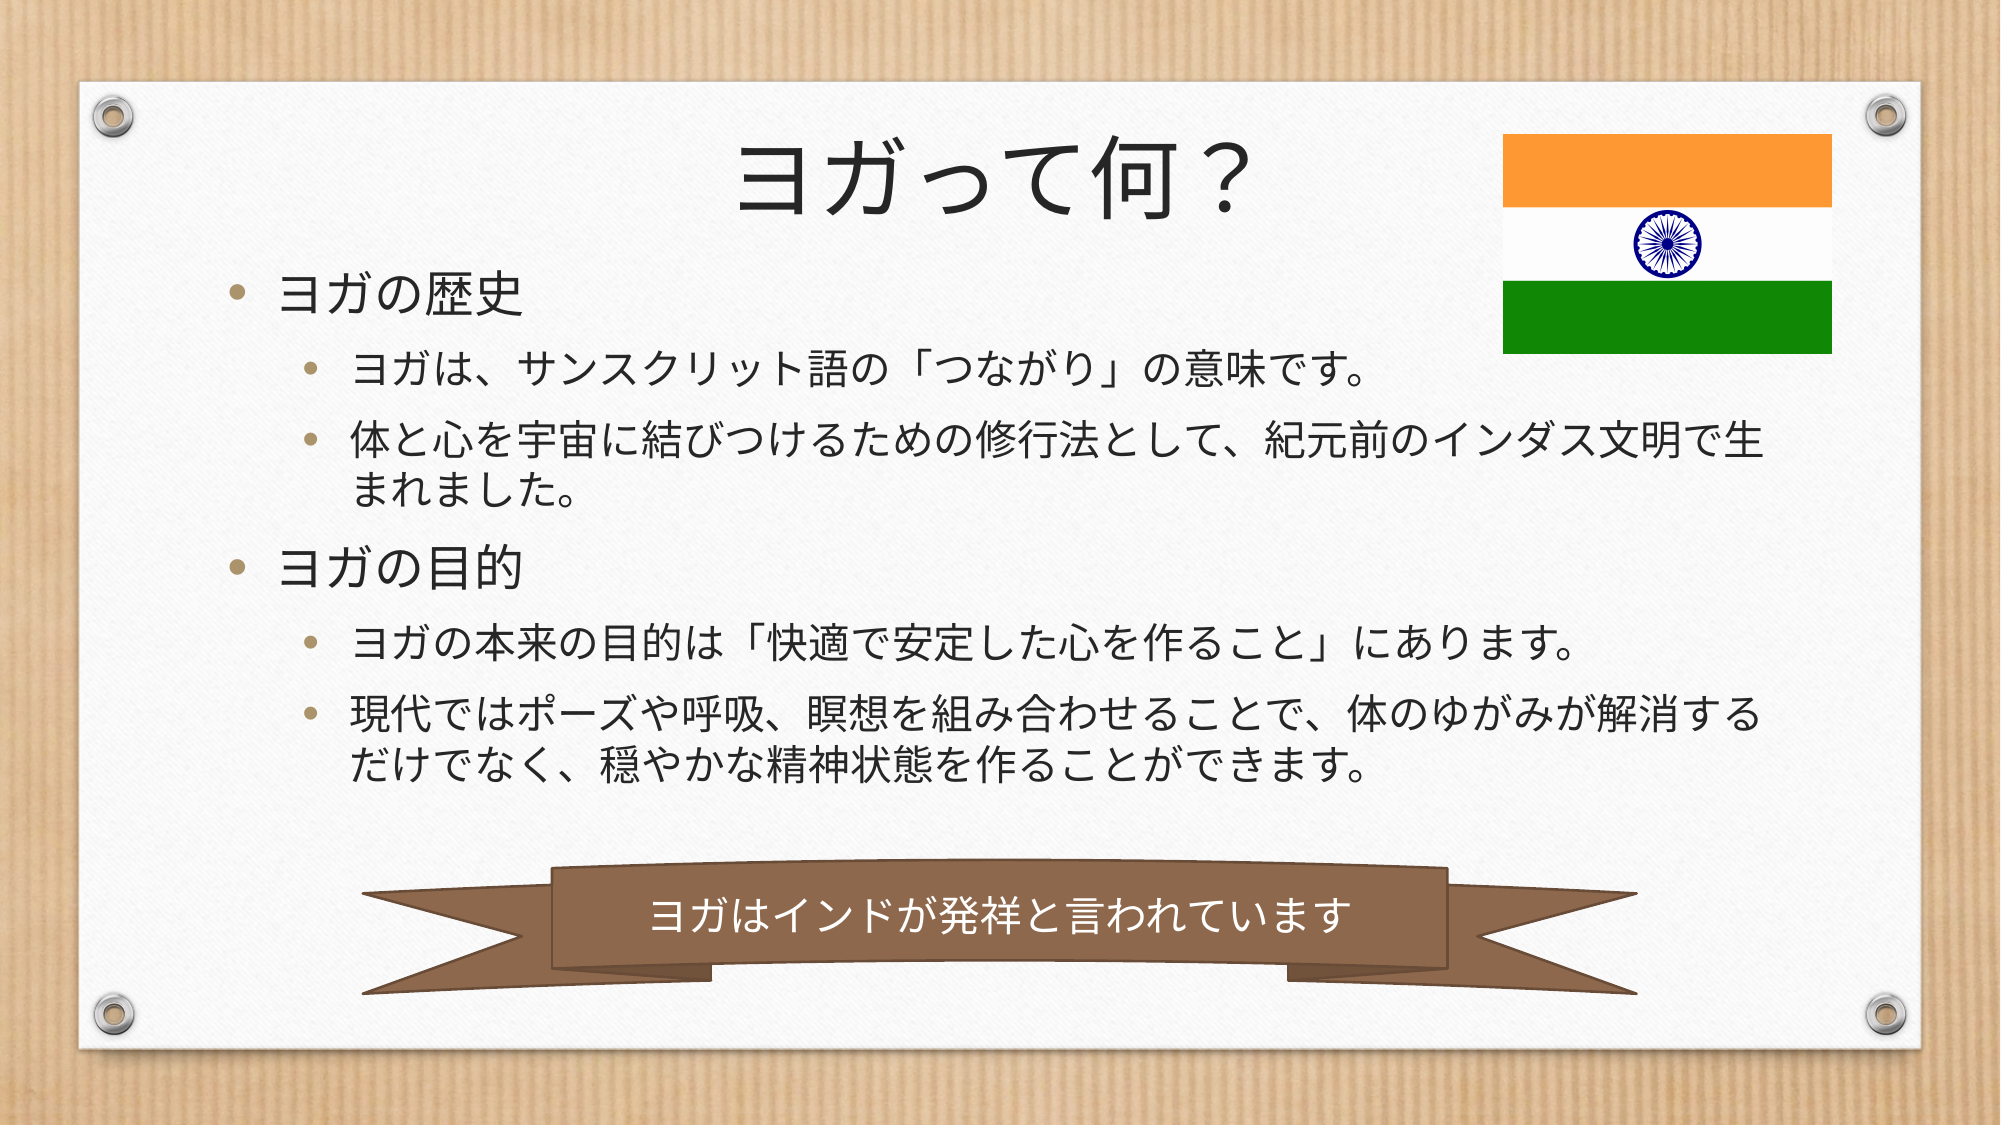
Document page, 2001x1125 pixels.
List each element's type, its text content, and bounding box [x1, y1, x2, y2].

text_box ヨガはインドが発祥と言われています [361, 858, 1638, 996]
title ヨガって何？ [212, 90, 1788, 254]
picture [0, 0, 2001, 1125]
list ヨガの歴史 ヨガは、サンスクリット語の「つながり」の意味です。 体と心を宇宙に結びつけるための修行法として、紀元前のインダス文明で生まれました。 ヨガの目的 ヨガの本来の目的は「快適で安定した心を作ること」にあります。 現代ではポーズや呼吸、瞑想を組み合わせることで、体のゆがみが解消するだけでなく、穏やかな精神状態を作ることができます。 [212, 254, 1788, 927]
